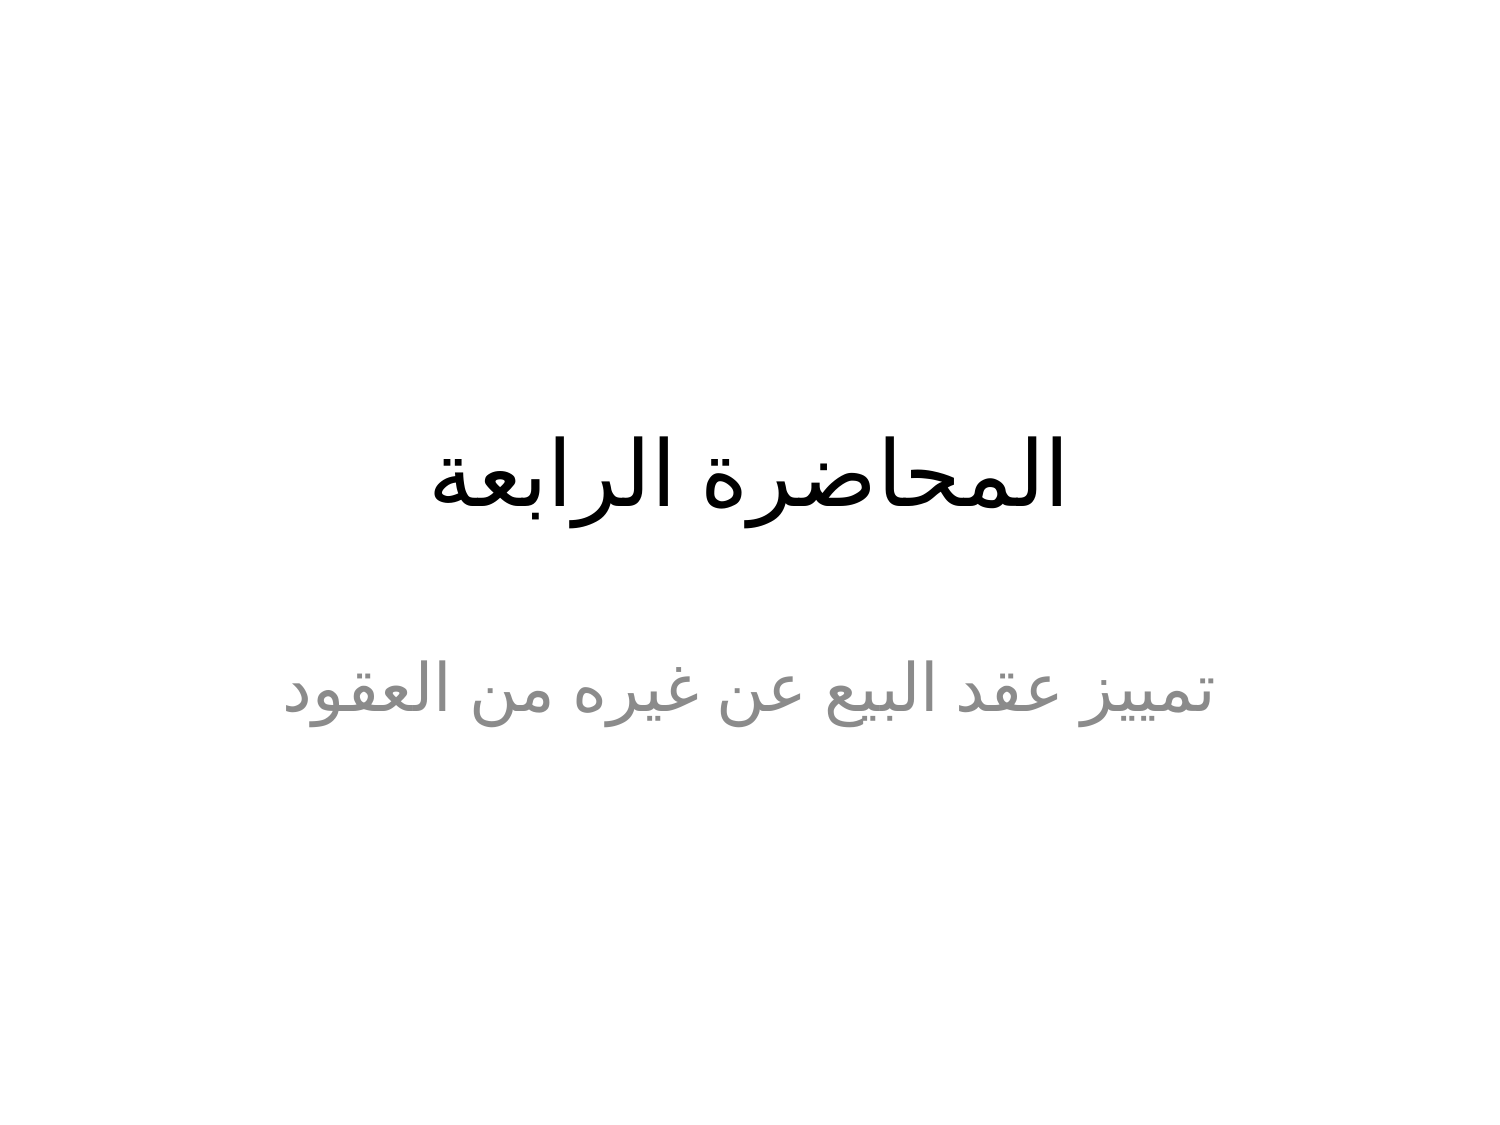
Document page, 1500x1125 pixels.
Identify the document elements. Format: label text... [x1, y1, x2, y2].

title المحاضرة الرابعة [112, 349, 1388, 591]
subtitle تمييز عقد البيع عن غيره من العقود [225, 637, 1275, 925]
